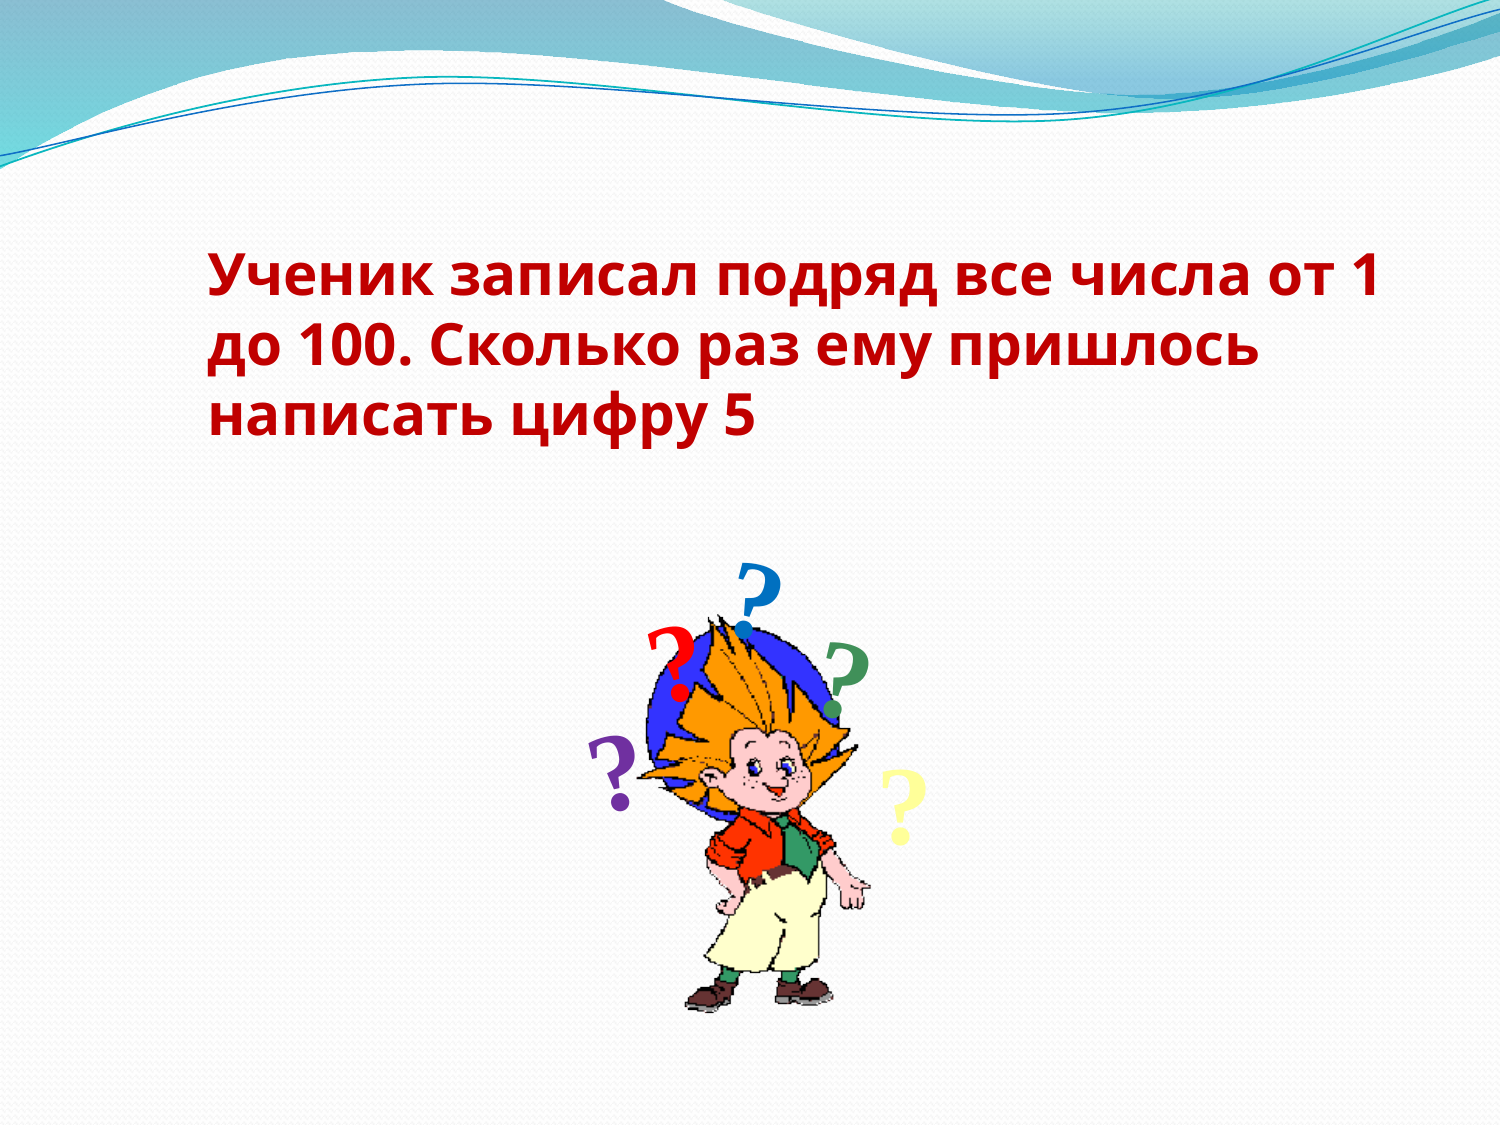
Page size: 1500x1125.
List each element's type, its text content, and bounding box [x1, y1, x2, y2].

text_box Ученик записал подряд все числа от 1 до 100. Сколько раз ему пришлось написать цифру 5 [192, 229, 1422, 455]
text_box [577, 520, 923, 1015]
